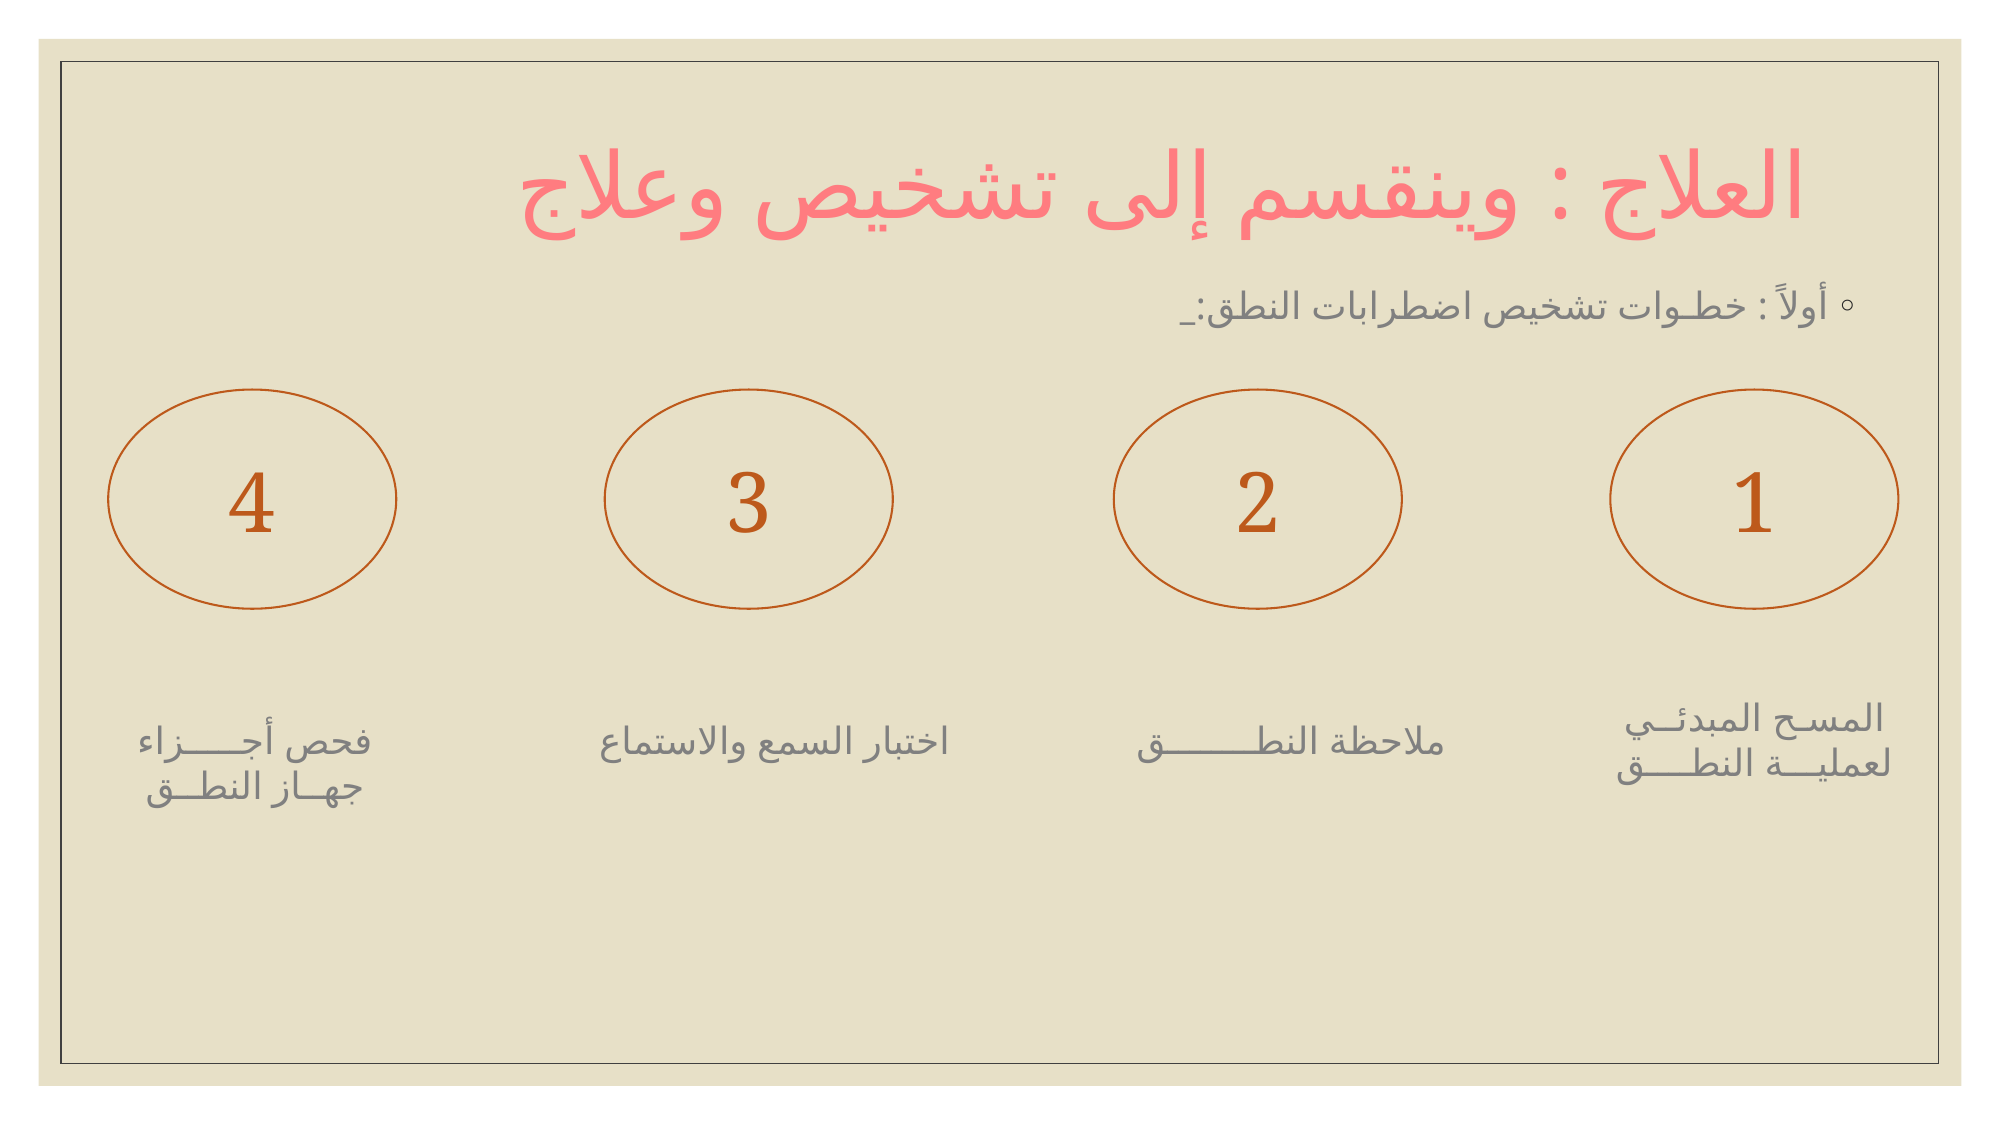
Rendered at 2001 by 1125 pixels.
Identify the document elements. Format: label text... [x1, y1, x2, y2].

title العلاج : وينقسم إلى تشخيص وعلاج [174, 105, 1825, 273]
text_box 1 [1609, 388, 1900, 610]
text_box 2 [1112, 388, 1403, 610]
text_box 4 [107, 388, 398, 610]
text_box المسـح المبدئــي لعمليـــة النطــــق [1553, 686, 1956, 792]
list أولاً : خطـوات تشخيص اضطرابات النطق:_ [223, 274, 1874, 374]
text_box اختبار السمع والاستماع [584, 709, 965, 770]
text_box ملاحظة النطــــــــق [1111, 709, 1461, 770]
text_box 3 [603, 388, 894, 610]
text_box فحص أجـــــزاء جهــاز النطــق [74, 709, 436, 815]
